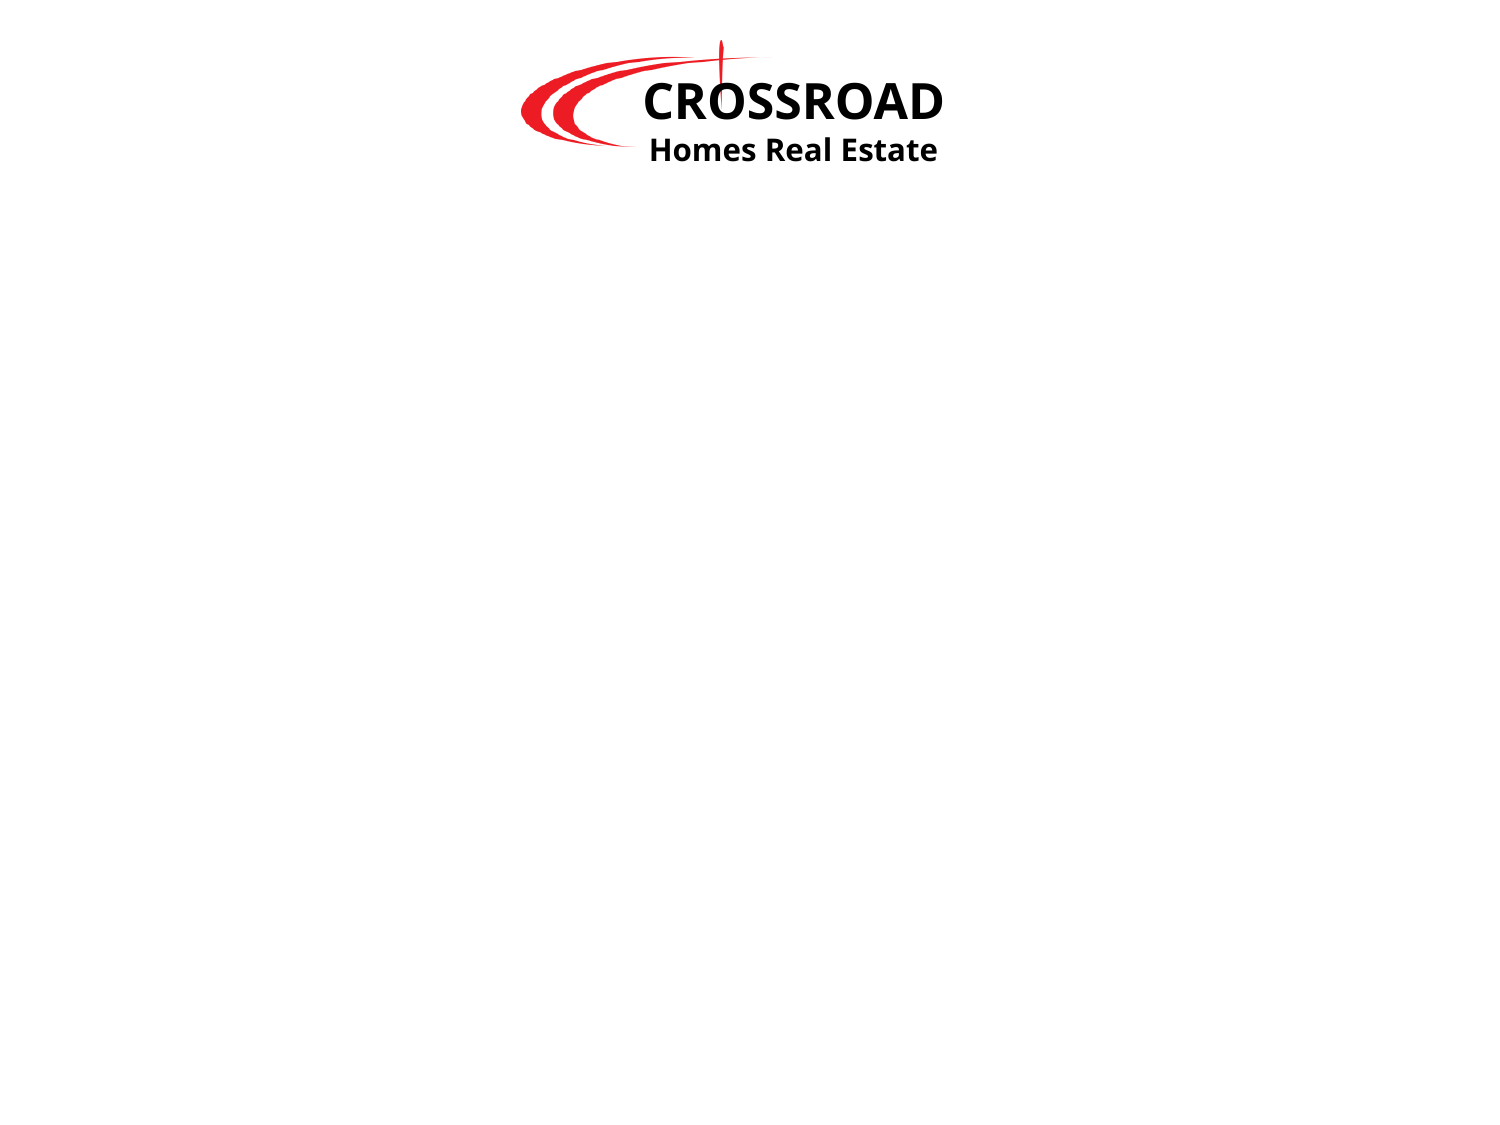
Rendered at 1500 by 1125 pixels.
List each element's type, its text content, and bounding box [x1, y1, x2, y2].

text_box CROSSROAD Homes Real Estate [537, 62, 1050, 175]
picture [520, 40, 772, 147]
